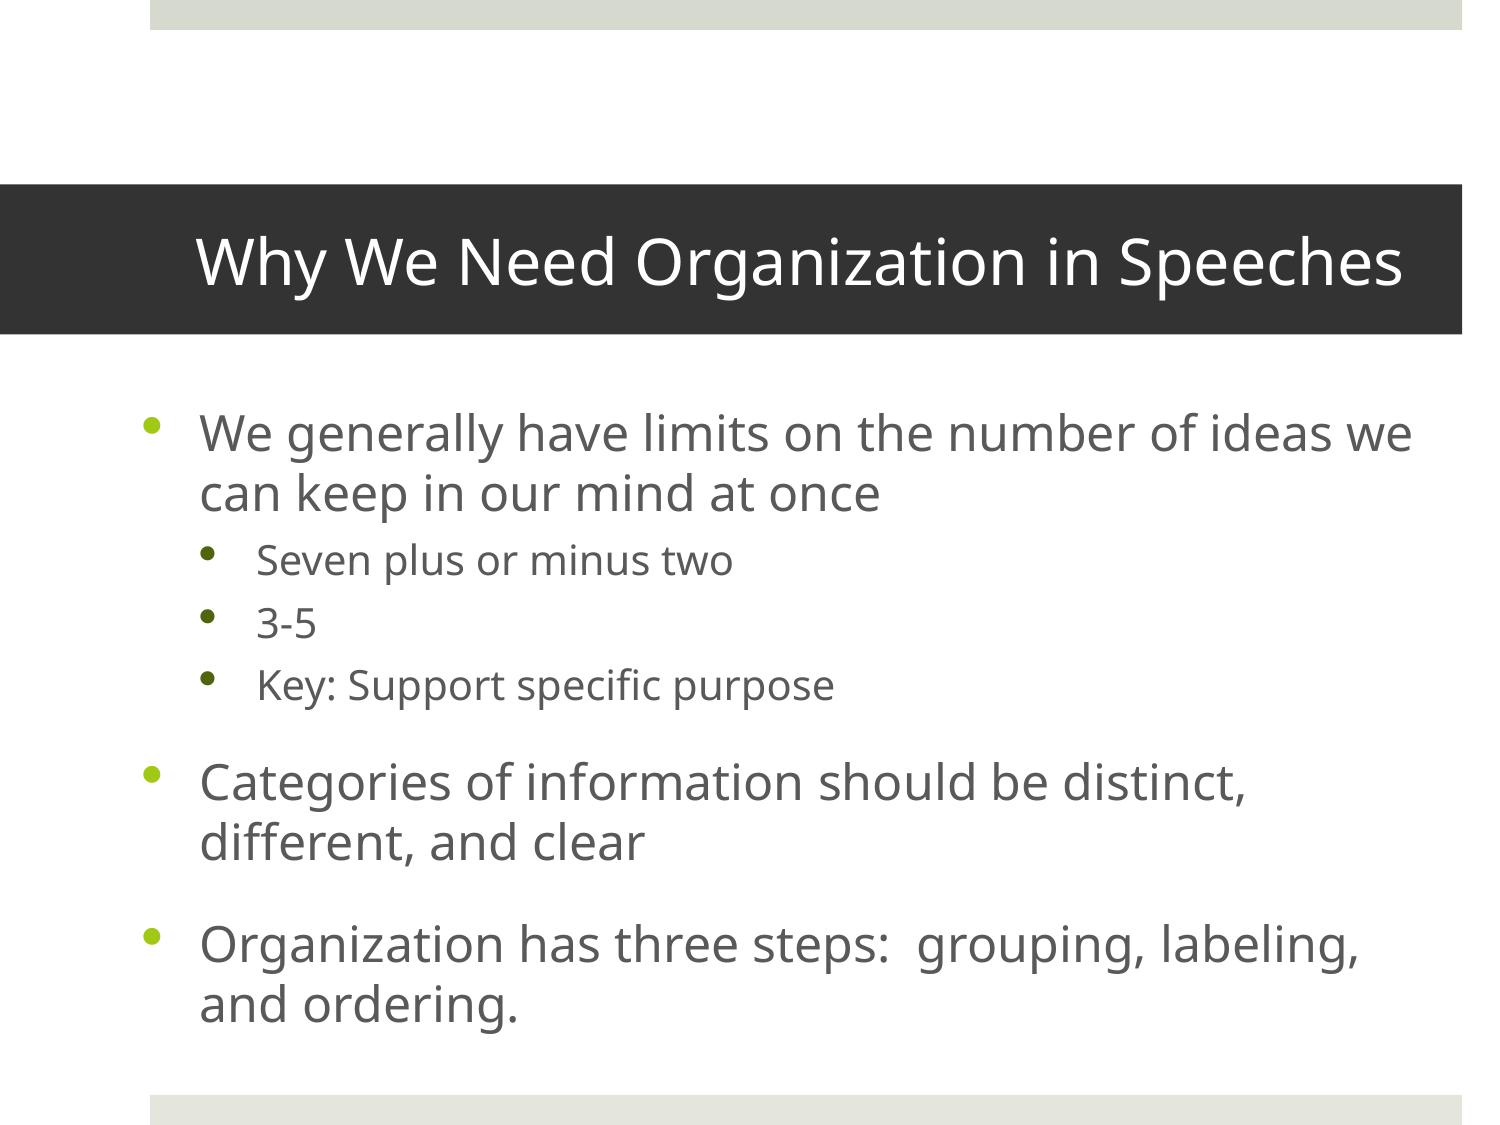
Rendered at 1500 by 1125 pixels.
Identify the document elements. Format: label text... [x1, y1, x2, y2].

list We generally have limits on the number of ideas we can keep in our mind at once Seven plus or minus two 3-5 Key: Support specific purpose Categories of information should be distinct, different, and clear Organization has three steps: grouping, labeling, and ordering. [128, 393, 1432, 1028]
title Why We Need Organization in Speeches [0, 184, 1463, 335]
